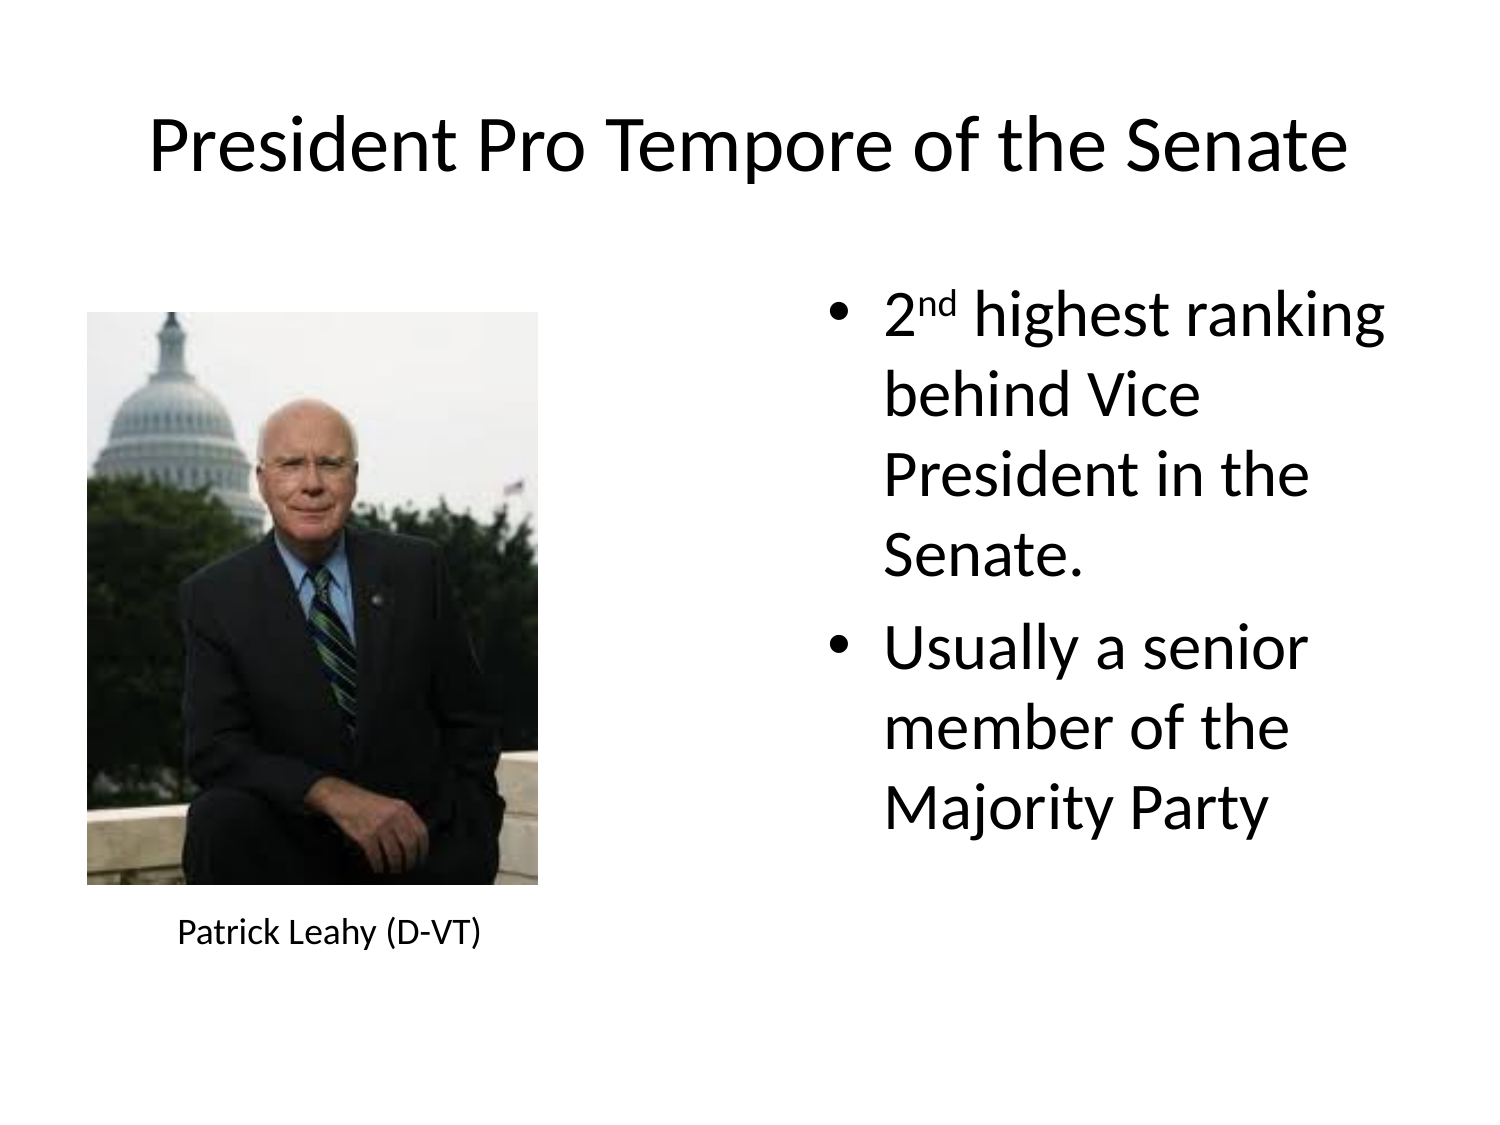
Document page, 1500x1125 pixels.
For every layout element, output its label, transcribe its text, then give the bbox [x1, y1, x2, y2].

picture [87, 312, 538, 885]
text_box Patrick Leahy (D-VT) [162, 899, 688, 960]
list 2nd highest ranking behind Vice President in the Senate. Usually a senior member of the Majority Party [812, 262, 1438, 1005]
title President Pro Tempore of the Senate [75, 45, 1425, 233]
